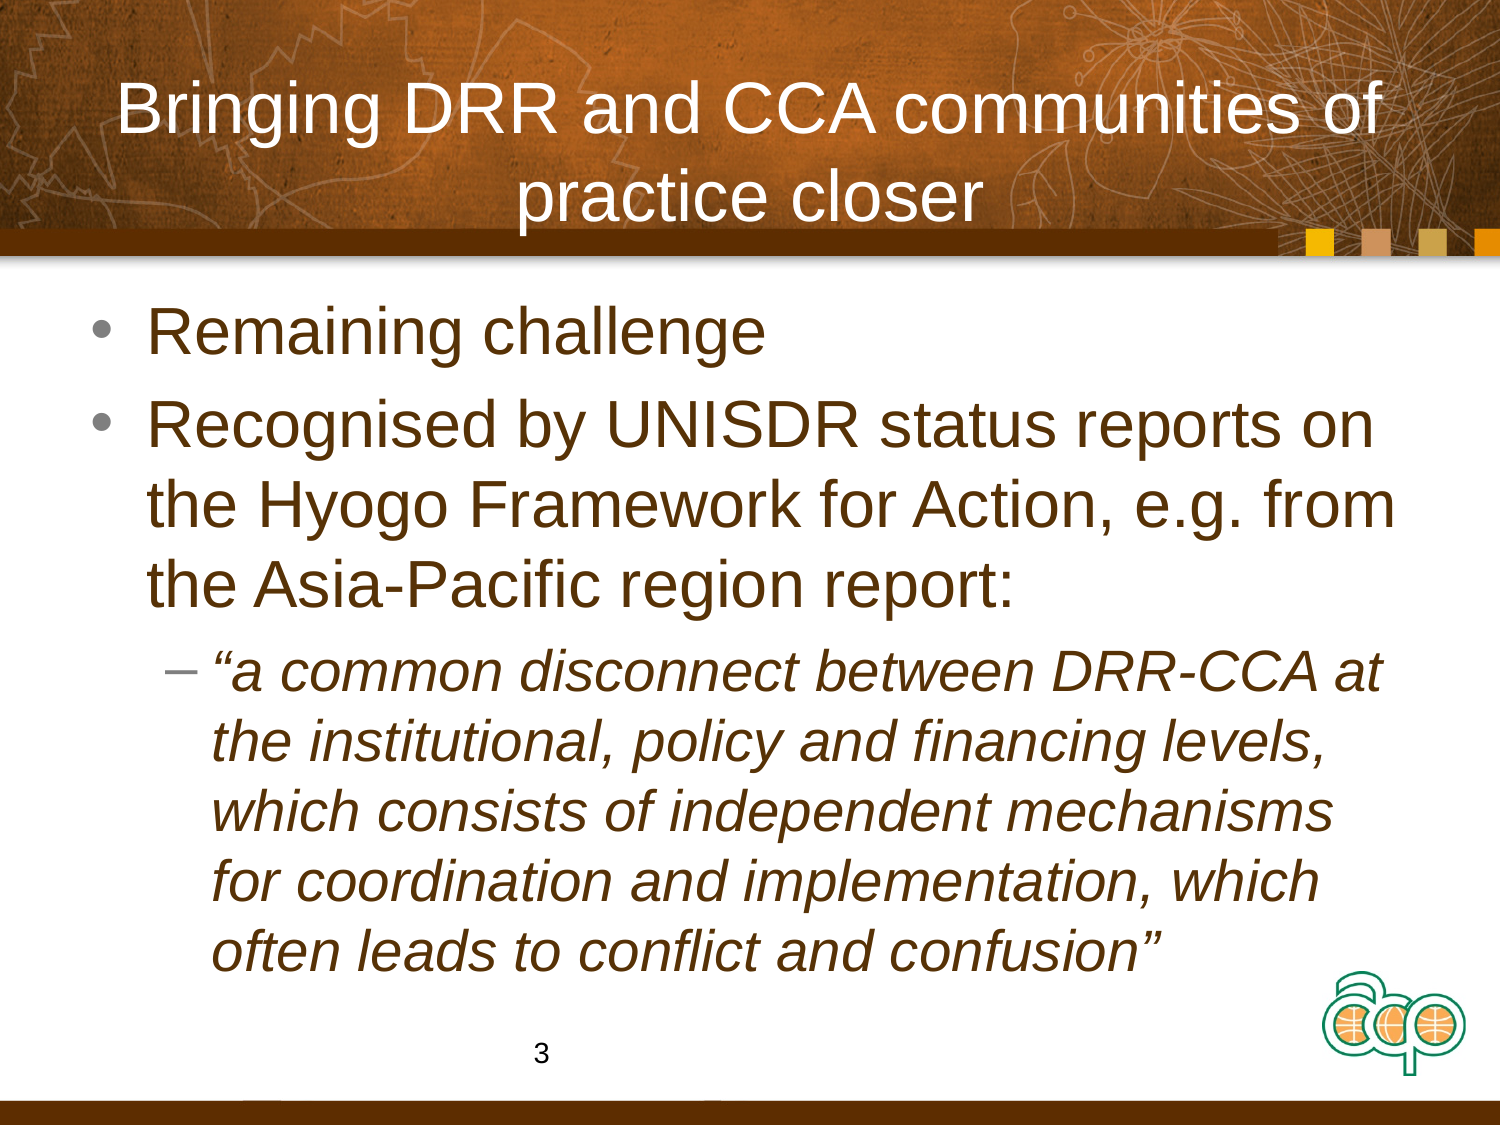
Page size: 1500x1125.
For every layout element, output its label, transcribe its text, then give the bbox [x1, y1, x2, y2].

title Bringing DRR and CCA communities of practice closer [74, 62, 1426, 234]
slide_number 3 [518, 1027, 869, 1071]
picture [0, 0, 1500, 1125]
list Remaining challenge Recognised by UNISDR status reports on the Hyogo Framework for Action, e.g. from the Asia-Pacific region report: “a common disconnect between DRR-CCA at the institutional, policy and financing levels, which consists of independent mechanisms for coordination and implementation, which often leads to conflict and confusion” [74, 280, 1426, 936]
